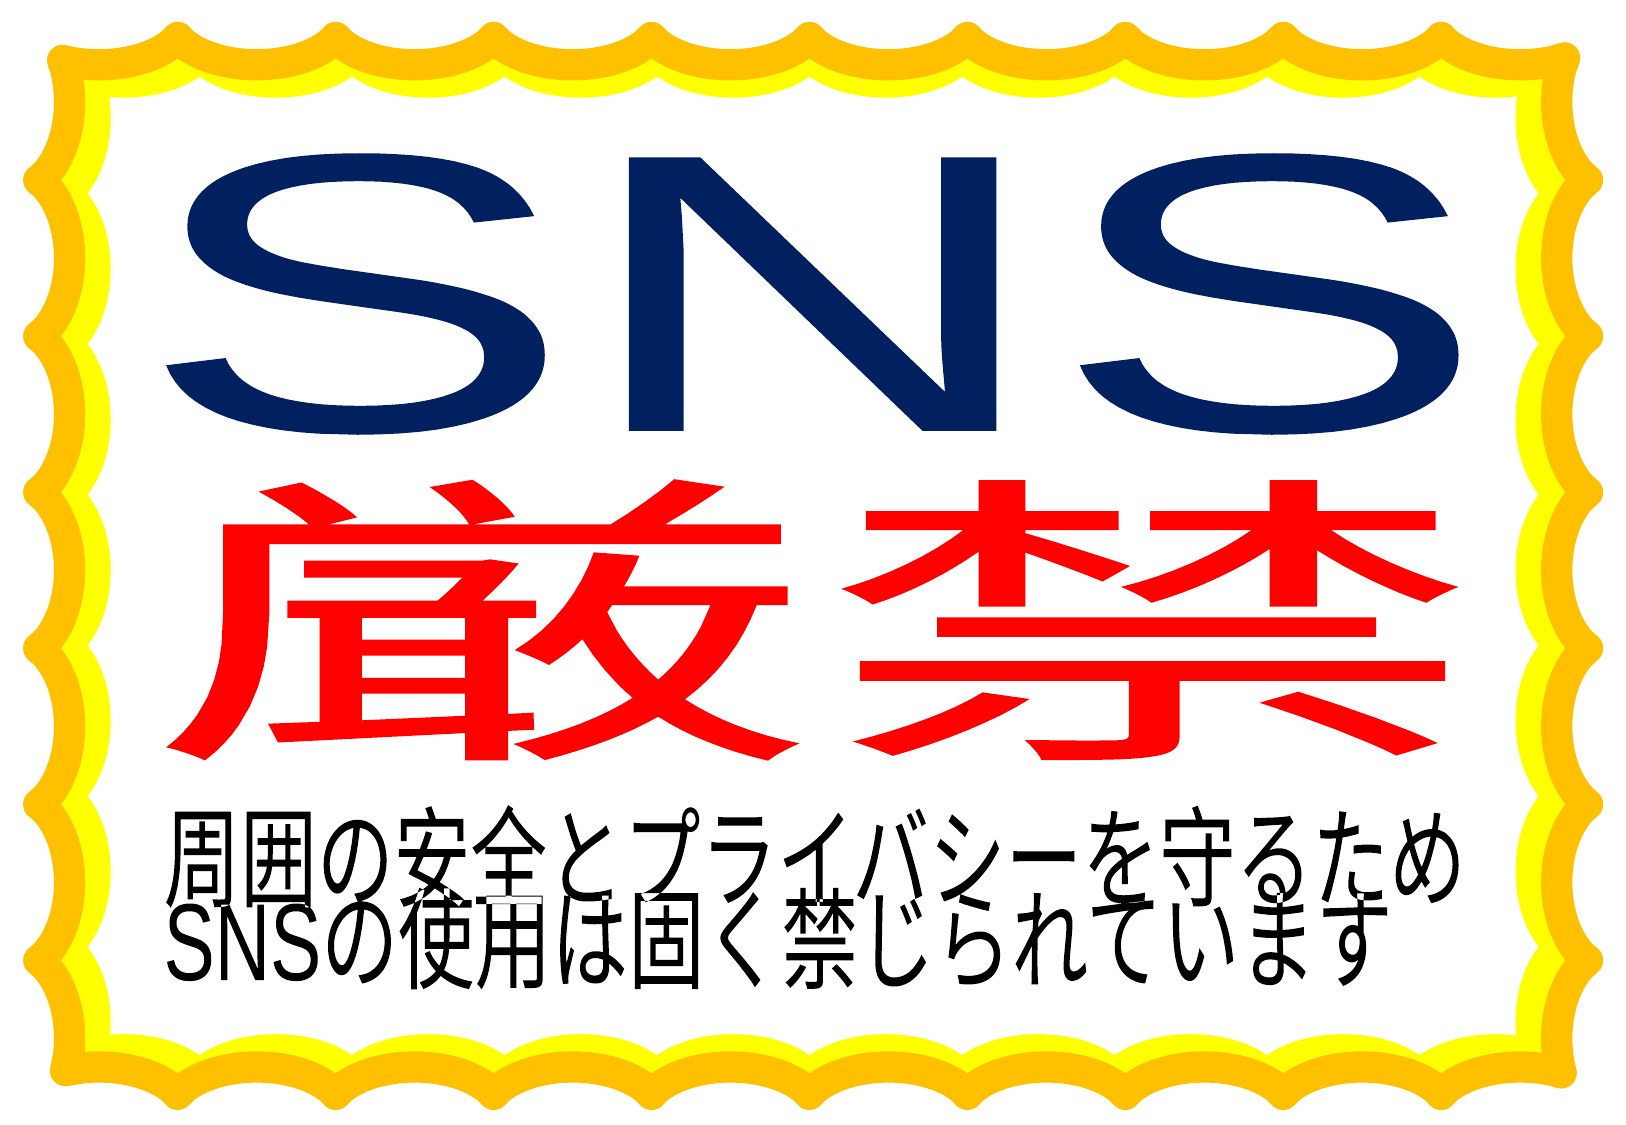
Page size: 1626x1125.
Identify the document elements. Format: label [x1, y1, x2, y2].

text_box [38, 37, 1588, 1095]
